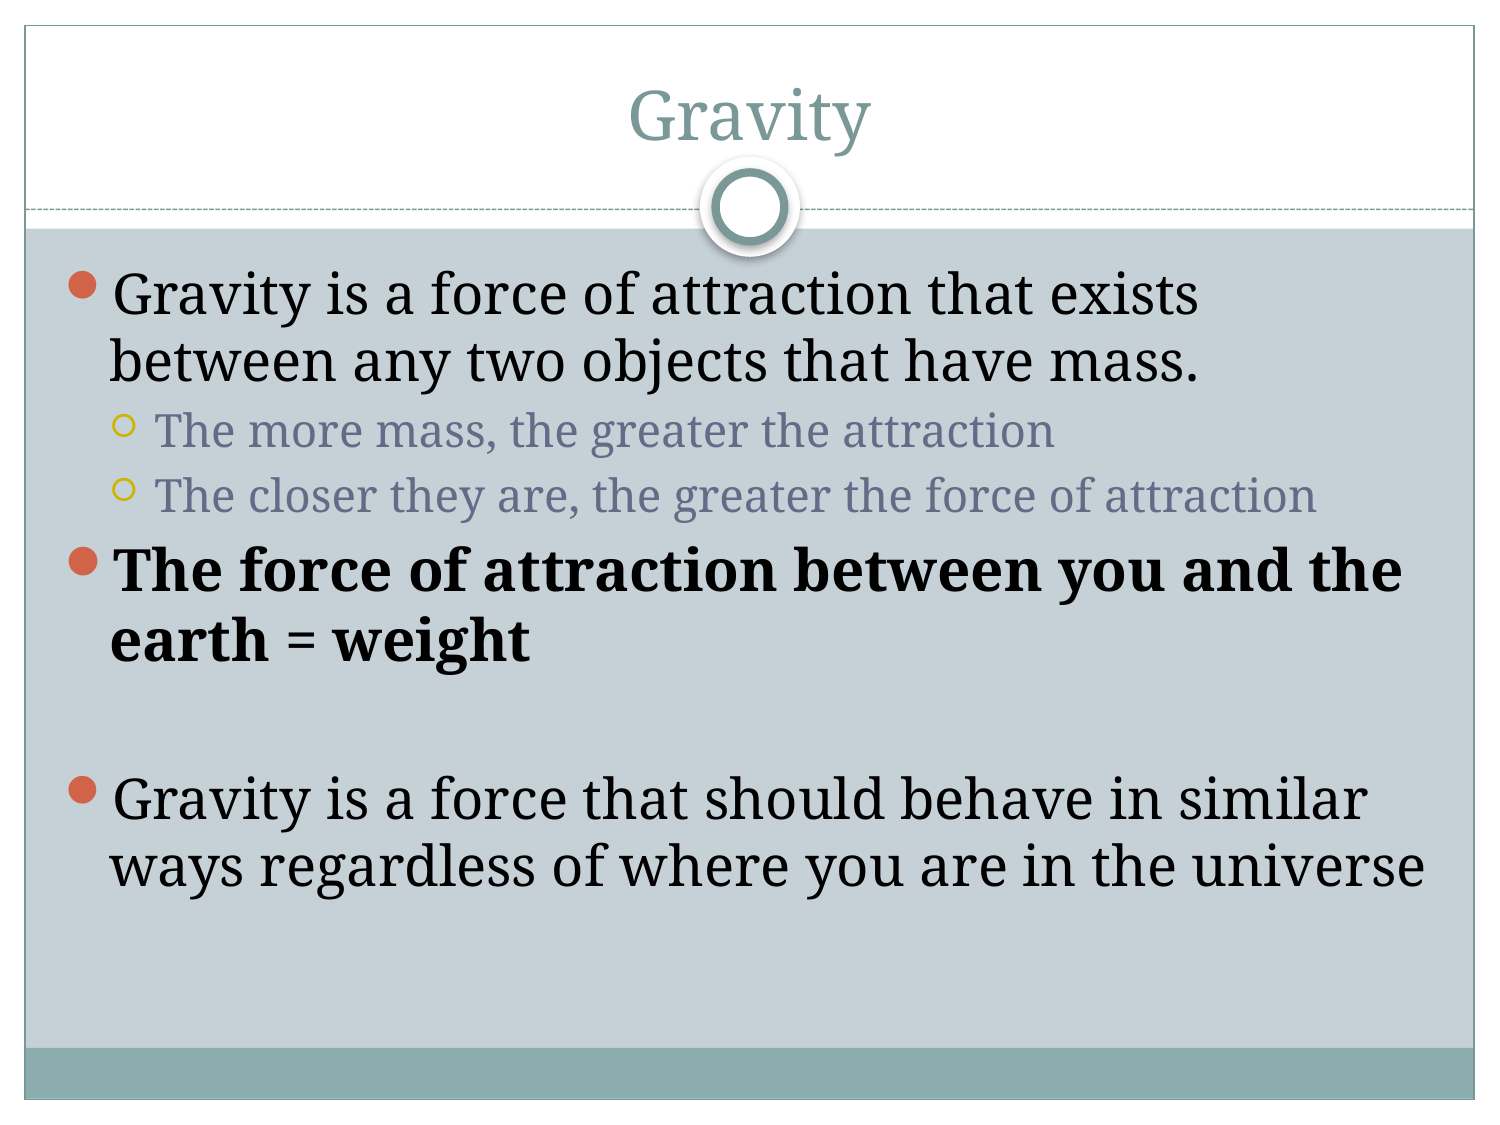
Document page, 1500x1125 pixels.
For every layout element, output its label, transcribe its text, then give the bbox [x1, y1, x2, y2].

list Gravity is a force of attraction that exists between any two objects that have mass. The more mass, the greater the attraction The closer they are, the greater the force of attraction The force of attraction between you and the earth = weight Gravity is a force that should behave in similar ways regardless of where you are in the universe [49, 250, 1445, 1001]
title Gravity [49, 37, 1450, 163]
